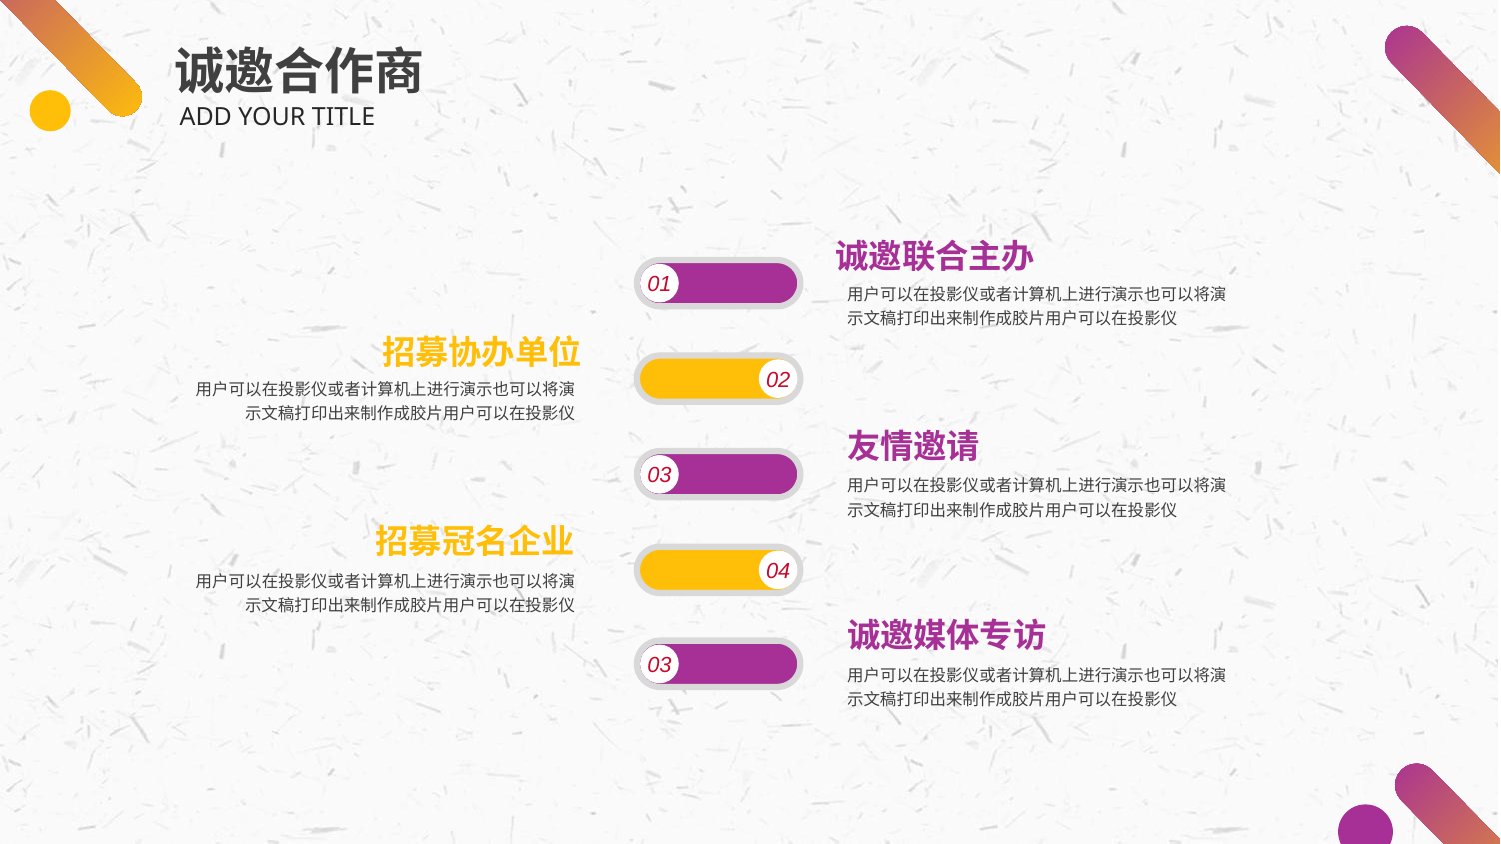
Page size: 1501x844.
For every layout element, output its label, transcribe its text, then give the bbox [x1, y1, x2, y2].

text_box 03 [638, 642, 681, 686]
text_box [170, 504, 590, 621]
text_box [159, 32, 521, 140]
text_box [634, 353, 803, 404]
picture [0, 0, 1498, 844]
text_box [820, 219, 1251, 335]
text_box [634, 544, 803, 596]
text_box 04 [756, 548, 800, 592]
text_box 02 [756, 357, 800, 401]
text_box [634, 257, 803, 309]
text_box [831, 598, 1251, 715]
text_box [831, 409, 1251, 526]
text_box 03 [638, 452, 681, 496]
text_box [634, 448, 803, 500]
text_box [634, 638, 803, 690]
text_box 01 [638, 261, 681, 305]
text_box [171, 315, 597, 430]
